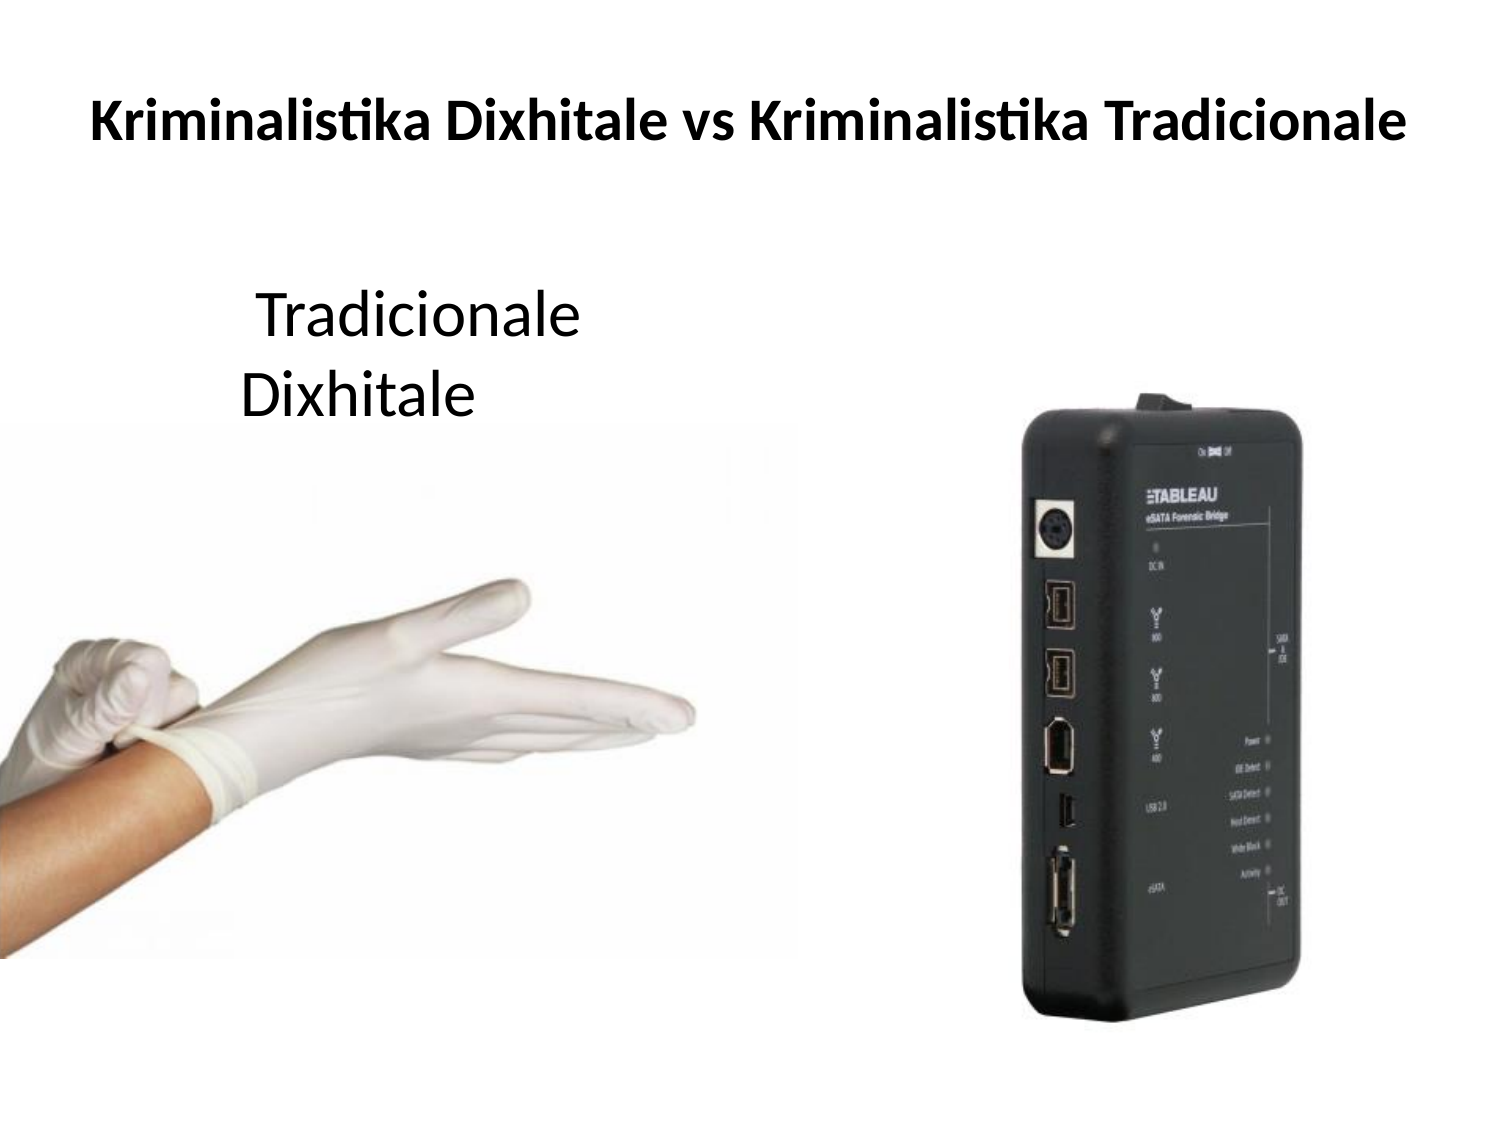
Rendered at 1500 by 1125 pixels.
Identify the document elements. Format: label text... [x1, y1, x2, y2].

list Tradicionale Dixhitale [75, 262, 1425, 1005]
picture [959, 381, 1362, 1037]
picture [0, 422, 798, 959]
title Kriminalistika Dixhitale vs Kriminalistika Tradicionale [75, 45, 1425, 188]
